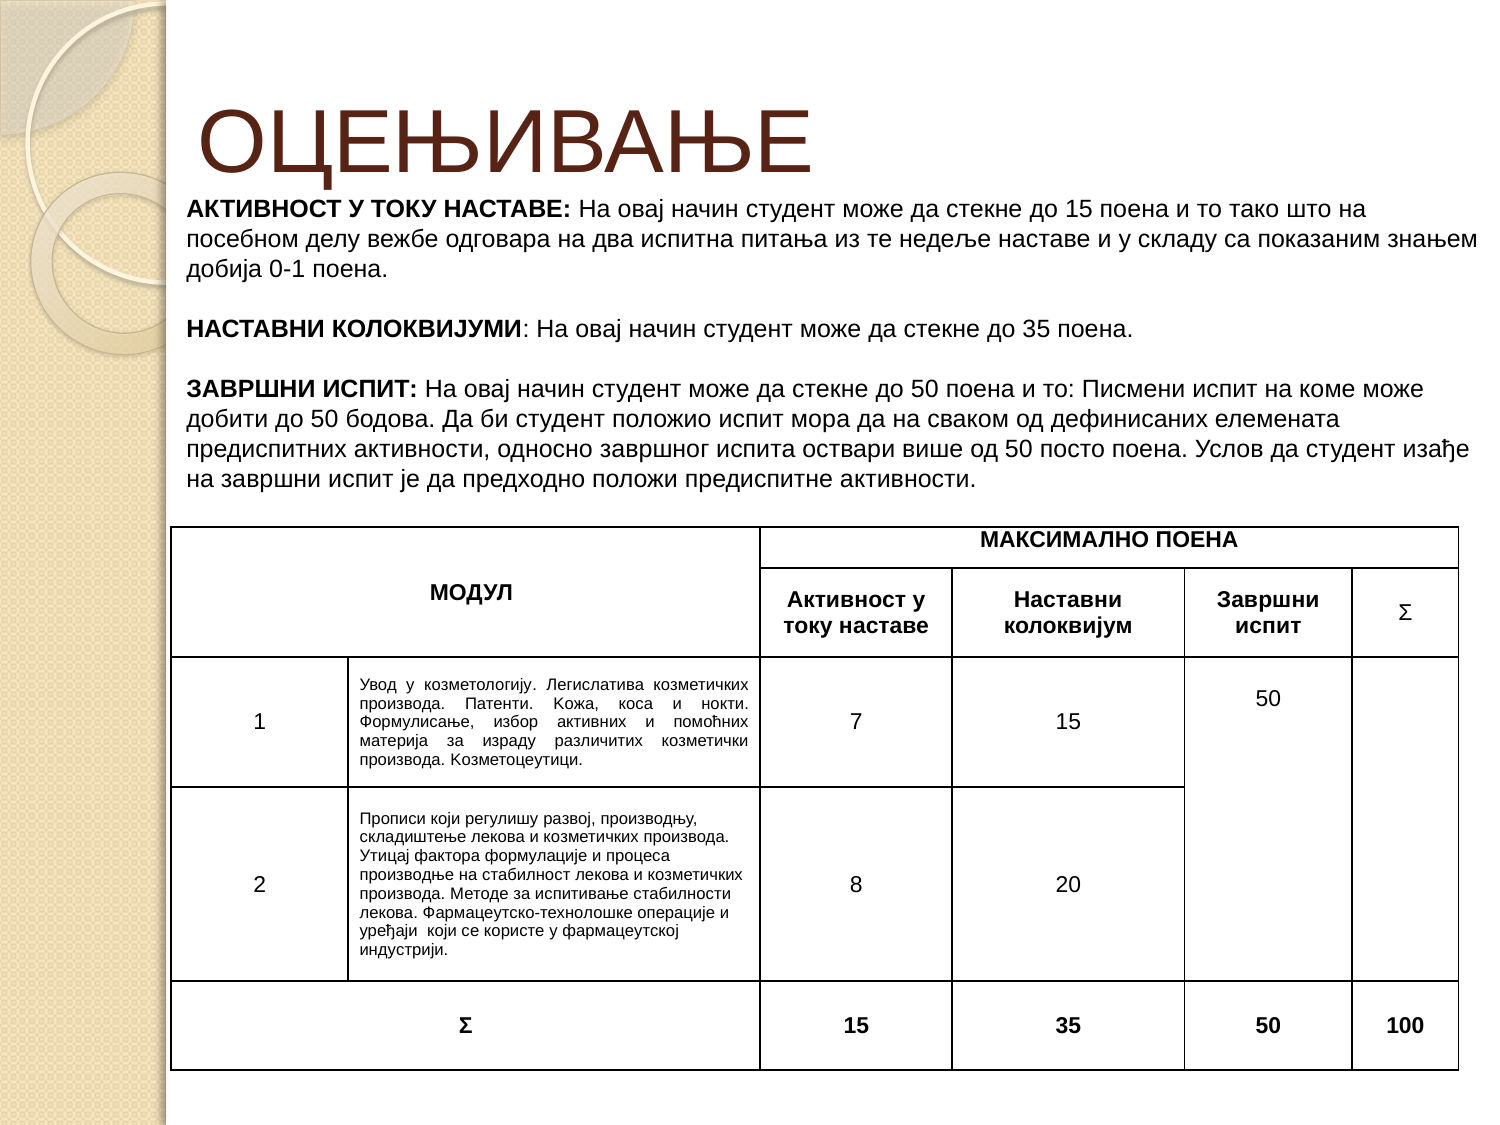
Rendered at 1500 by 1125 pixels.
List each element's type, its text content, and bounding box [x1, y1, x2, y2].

table_cell 20 [953, 788, 1184, 980]
table_header МОДУЛ [172, 528, 759, 656]
table_cell 35 [953, 982, 1184, 1069]
table_cell 50 [1185, 658, 1351, 980]
table_cell Наставни колоквијум [953, 569, 1184, 656]
table_cell 7 [761, 658, 951, 786]
table_cell Σ [1353, 569, 1458, 656]
table_cell 15 [761, 982, 951, 1069]
table_cell 50 [1185, 982, 1351, 1069]
text_box АКТИВНОСТ У ТОКУ НАСТАВЕ: На овај начин студент може да стекне до 15 поена и то тако што на посебном делу вежбе одговара на два испитна питања из те недеље наставе и у складу са показаним знањем добија 0-1 поена. НАСТАВНИ КОЛОКВИЈУМИ: На овај начин студент може да стекне до 35 поена. ЗАВРШНИ ИСПИТ: На овај начин студент може да стекне до 50 поена и то: Писмени испит на коме може добити до 50 бодова. Да би студент положио испит мора да на сваком од дефинисаних елемената предиспитних активности, односно завршног испита оствари више од 50 посто поена. Услов да студент изађе на завршни испит је да предходно положи предиспитне активности. [171, 155, 1500, 545]
table_cell 8 [761, 788, 951, 980]
table_cell 2 [172, 788, 347, 980]
table_cell 15 [953, 658, 1184, 786]
table_cell Активност у току наставе [761, 569, 951, 656]
table_cell Завршни испит [1185, 569, 1351, 656]
table_cell 100 [1353, 982, 1458, 1069]
table_cell Прописи који регулишу развој, производњу, складиштење лекова и козметичких производа. Утицај фактора формулације и процеса производње на стабилност лекова и козметичких производа. Методе за испитивање стабилности лекова. Фармaцеутско-технолошке операције и уређаји који се користе у фармацеутској индустрији. [349, 788, 759, 980]
table_header МАКСИМАЛНО ПОЕНА [761, 528, 1458, 567]
table_cell Увод у козметологију. Легислатива козметичких производа. Патенти. Koжа, коса и нокти. Формулисање, избор активних и помоћних материја за израду различитих козметички производа. Koзметоцеутици. [349, 658, 759, 786]
table_cell 1 [172, 658, 347, 786]
table_cell Σ [172, 982, 759, 1069]
title ОЦЕЊИВАЊЕ [183, 42, 1413, 155]
table_cell [1353, 658, 1458, 980]
